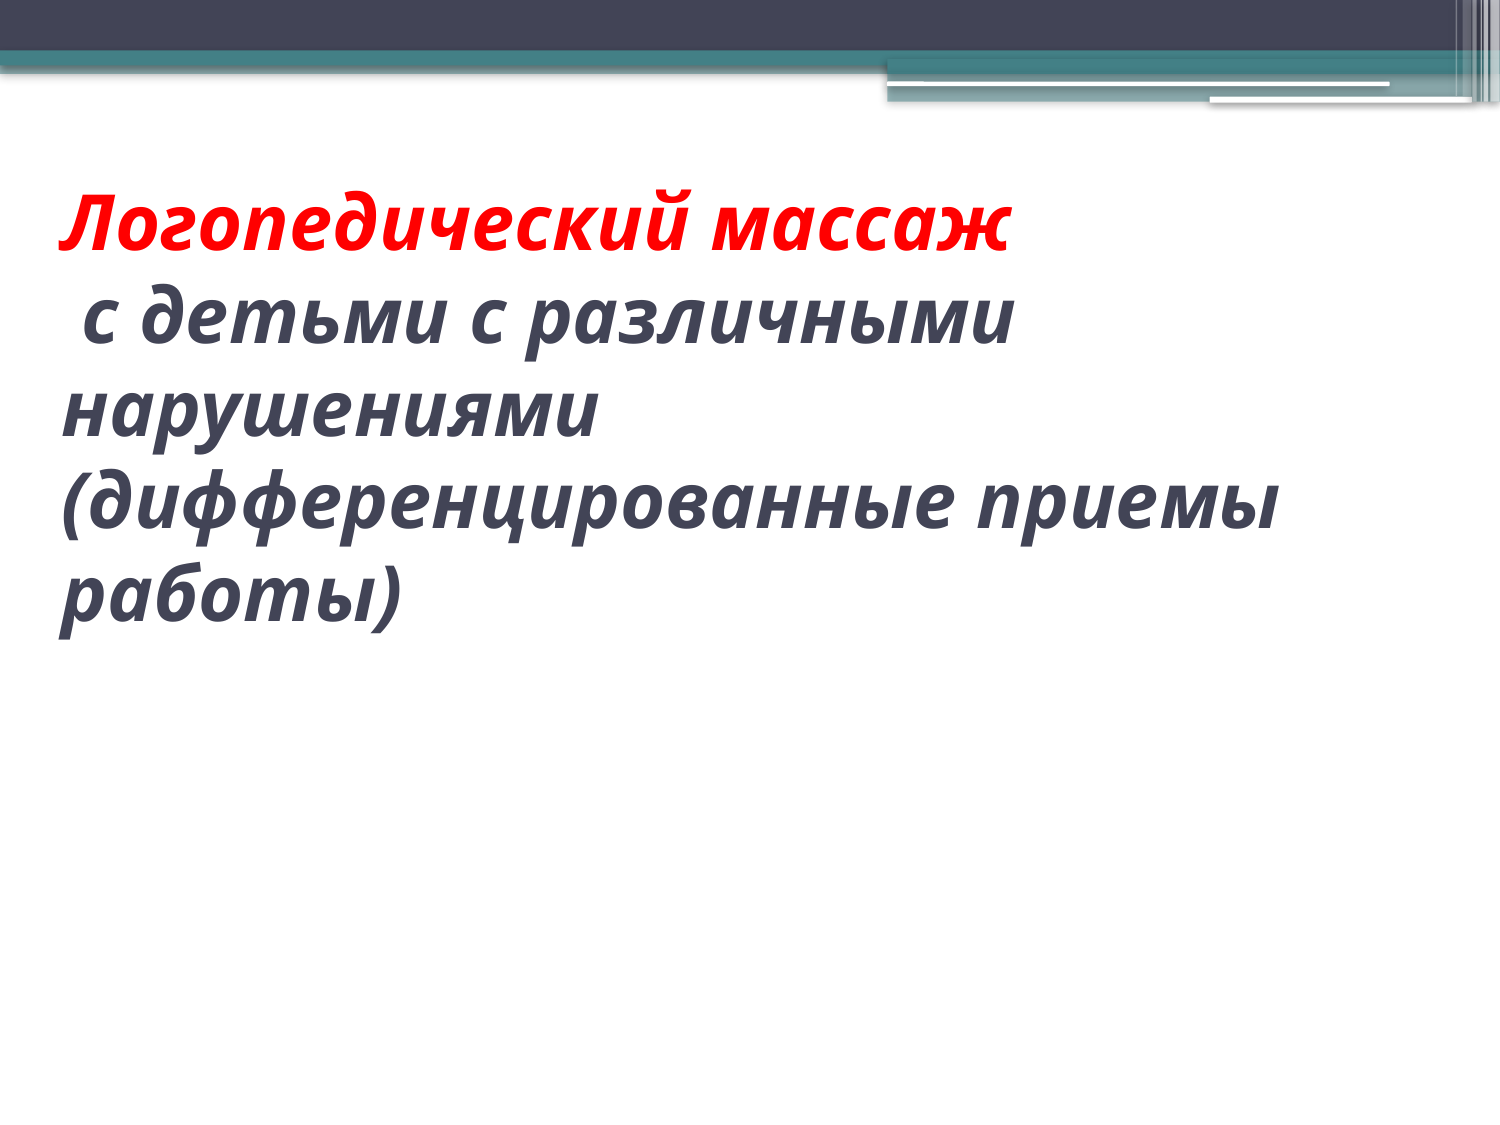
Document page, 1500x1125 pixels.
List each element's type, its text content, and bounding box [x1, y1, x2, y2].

title Логопедический массаж с детьми с различными нарушениями (дифференцированные приемы работы) [46, 164, 1500, 832]
